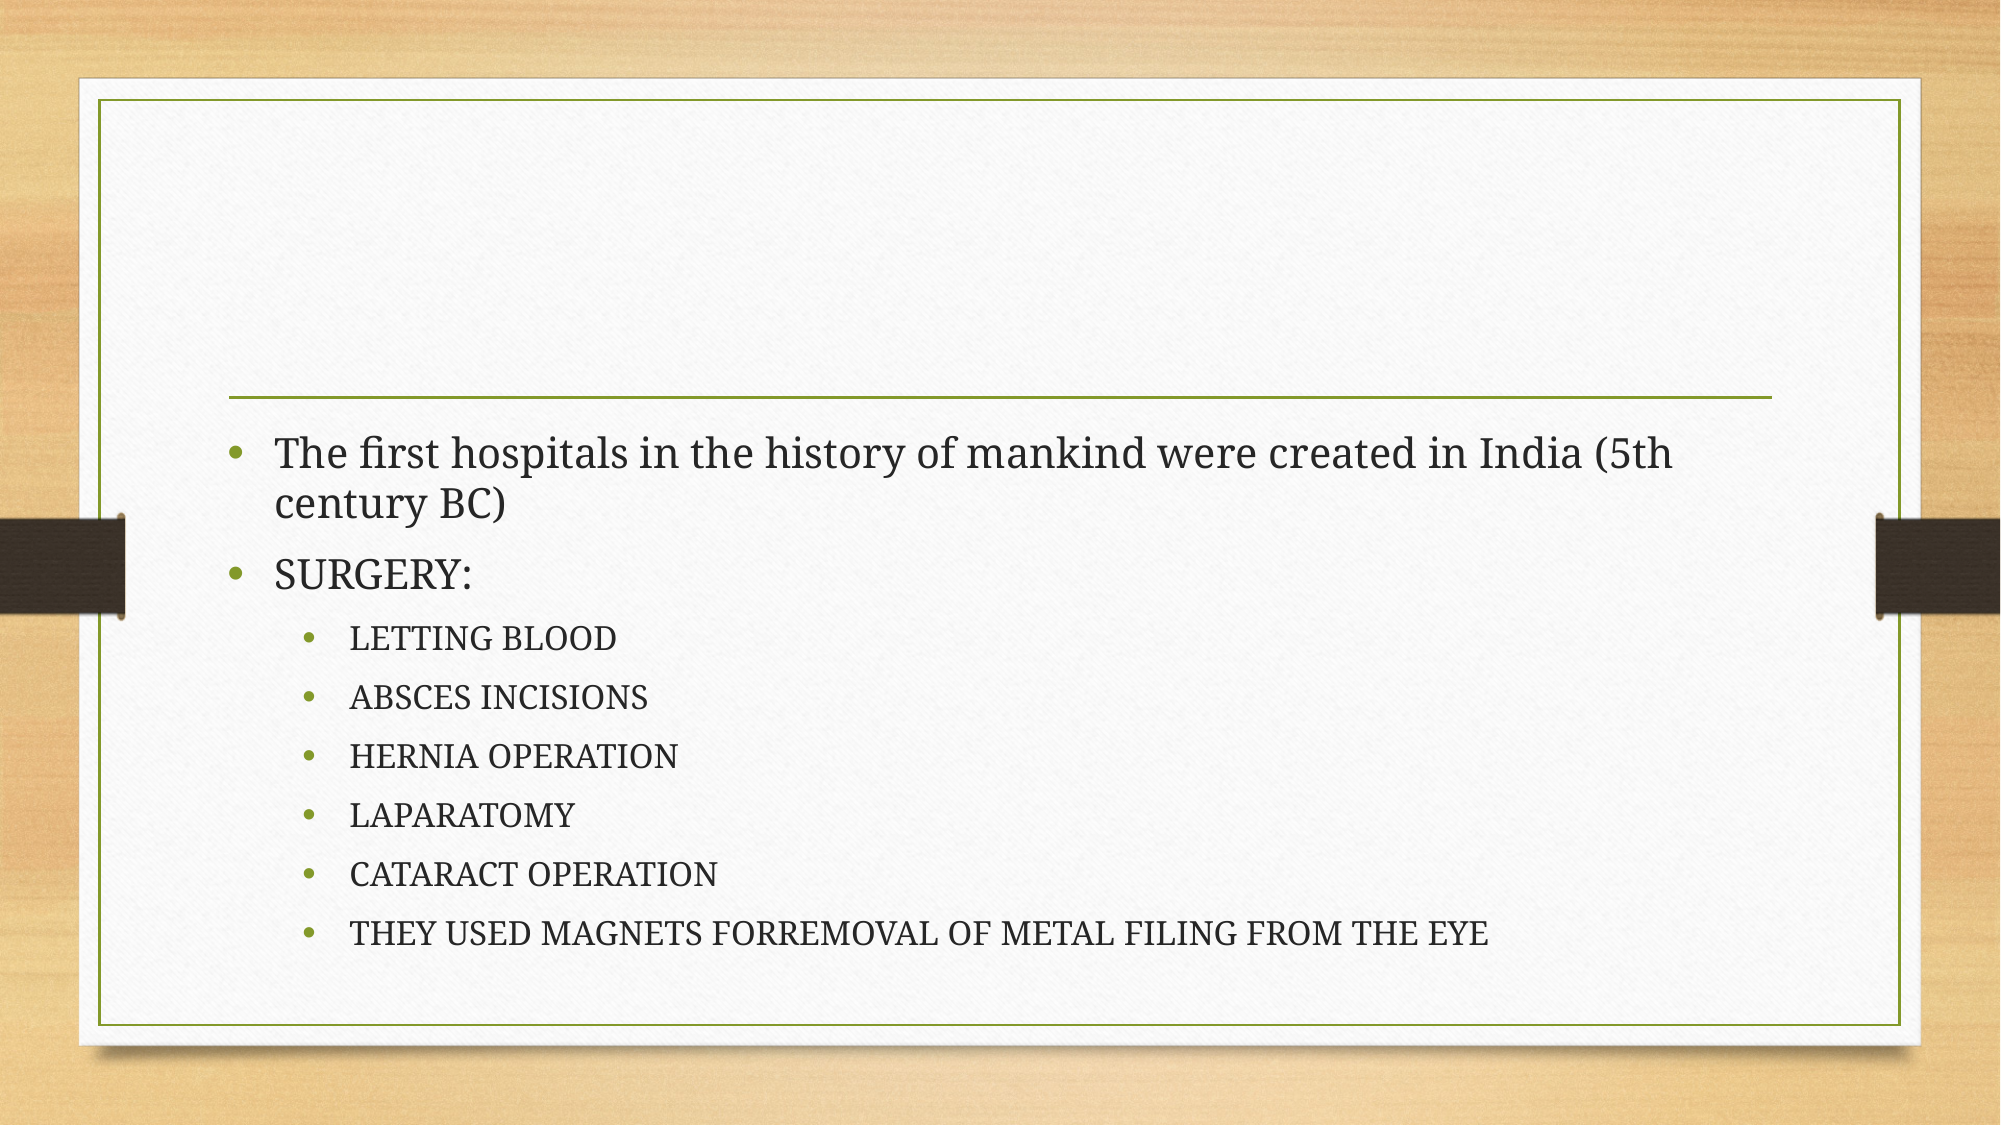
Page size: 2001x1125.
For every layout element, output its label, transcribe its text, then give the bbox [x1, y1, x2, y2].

picture [0, 0, 2001, 1125]
list The first hospitals in the history of mankind were created in India (5th century BC) SURGERY: LETTING BLOOD ABSCES INCISIONS HERNIA OPERATION LAPARATOMY CATARACT OPERATION THEY USED MAGNETS FORREMOVAL OF METAL FILING FROM THE EYE [212, 419, 1788, 964]
